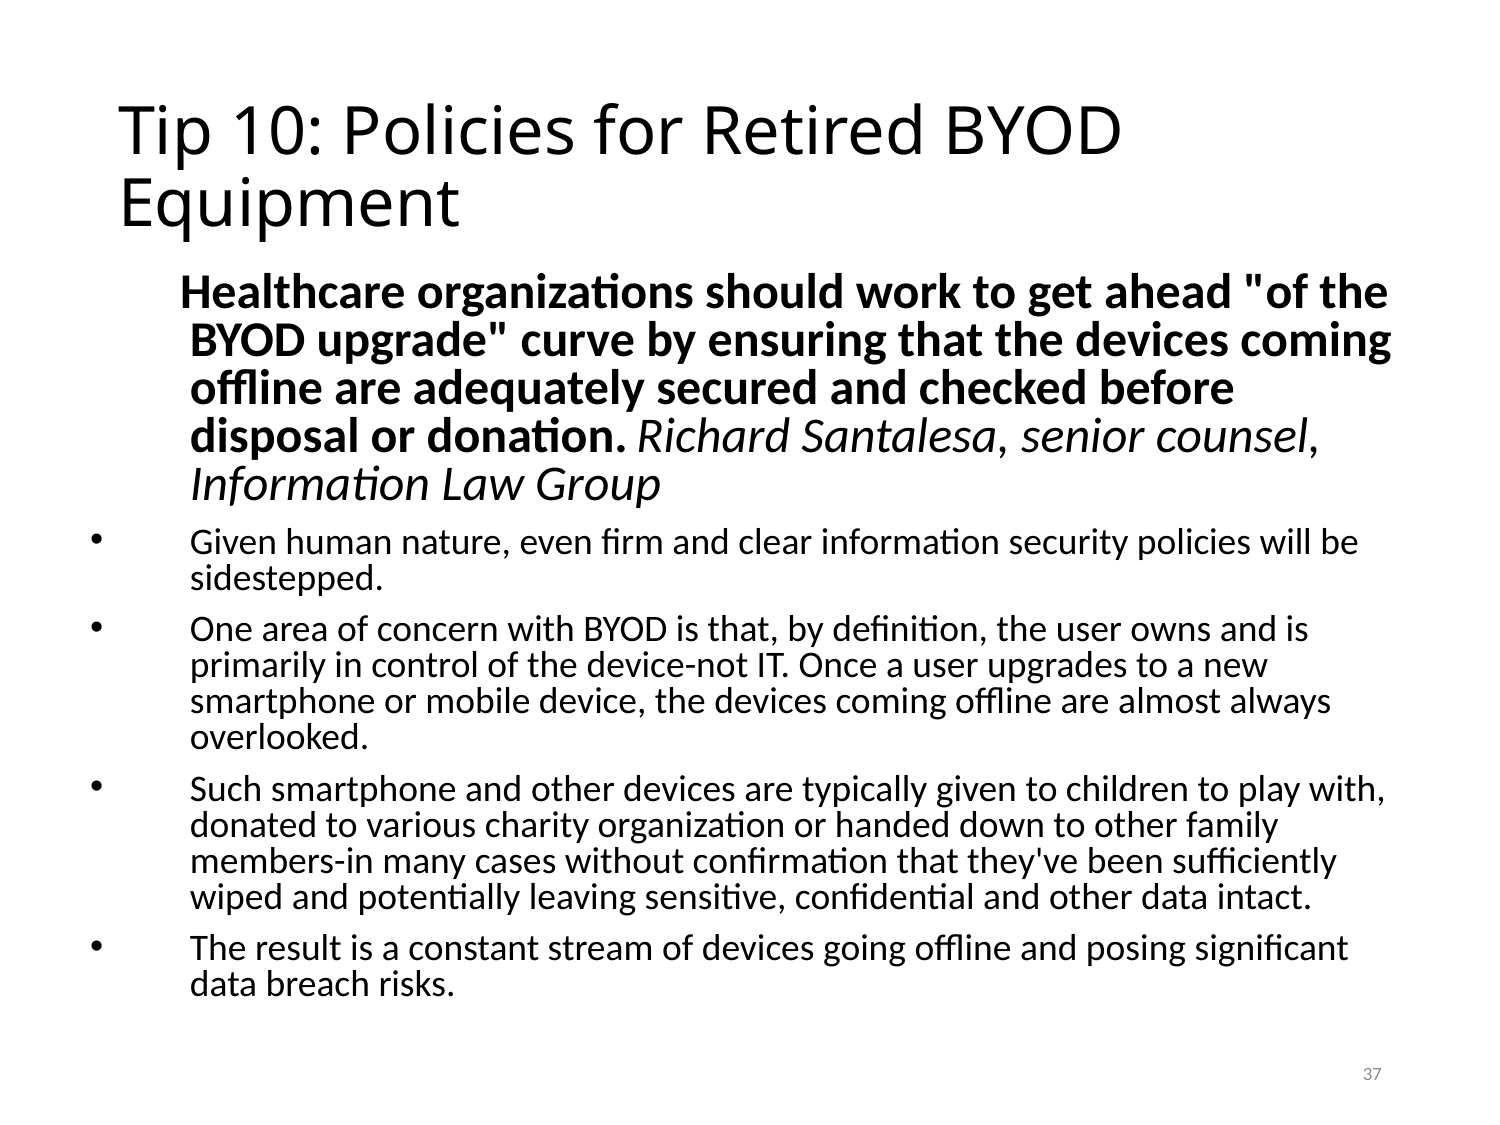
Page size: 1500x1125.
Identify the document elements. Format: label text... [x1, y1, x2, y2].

title Tip 10: Policies for Retired BYOD Equipment [103, 59, 1397, 262]
list Healthcare organizations should work to get ahead "of the BYOD upgrade" curve by ensuring that the devices coming offline are adequately secured and checked before disposal or donation. Richard Santalesa, senior counsel, Information Law Group Given human nature, even firm and clear information security policies will be sidestepped. One area of concern with BYOD is that, by definition, the user owns and is primarily in control of the device-not IT. Once a user upgrades to a new smartphone or mobile device, the devices coming offline are almost always overlooked. Such smartphone and other devices are typically given to children to play with, donated to various charity organization or handed down to other family members-in many cases without confirmation that they've been sufficiently wiped and potentially leaving sensitive, confidential and other data intact. The result is a constant stream of devices going offline and posing significant data breach risks. [75, 262, 1425, 1050]
slide_number 37 [1059, 1042, 1397, 1103]
